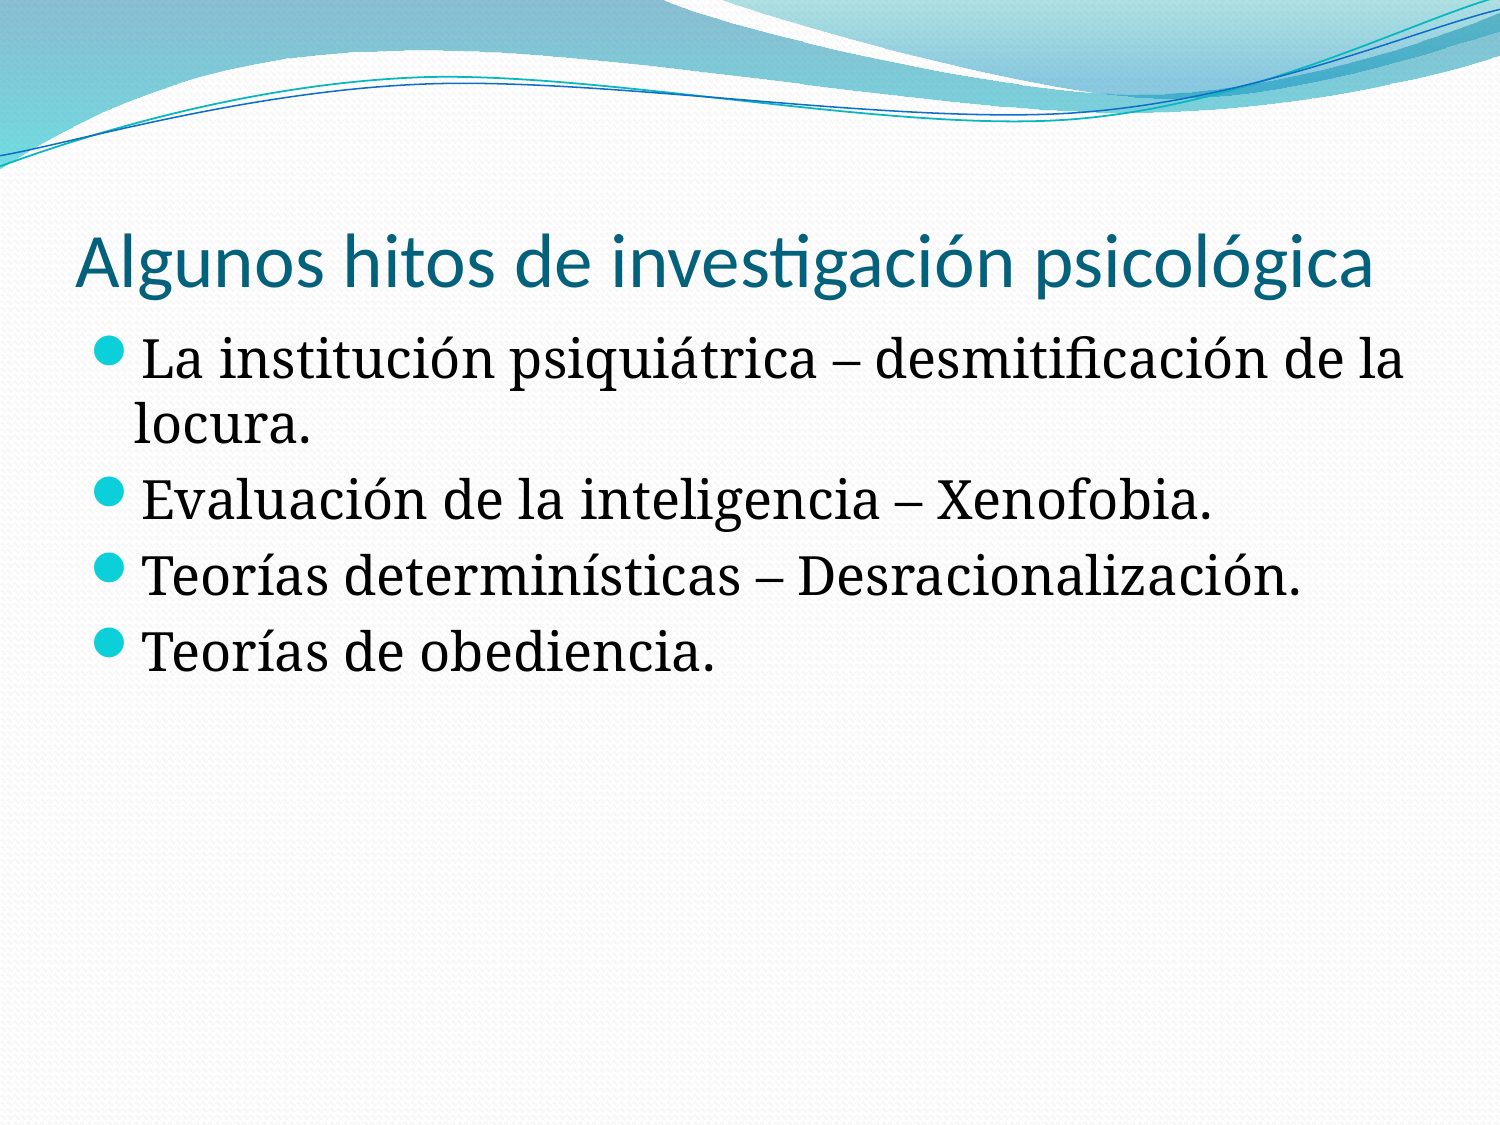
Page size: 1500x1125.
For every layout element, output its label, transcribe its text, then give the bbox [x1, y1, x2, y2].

list La institución psiquiátrica – desmitificación de la locura. Evaluación de la inteligencia – Xenofobia. Teorías determinísticas – Desracionalización. Teorías de obediencia. [75, 317, 1425, 1038]
title Algunos hitos de investigación psicológica [75, 115, 1425, 303]
